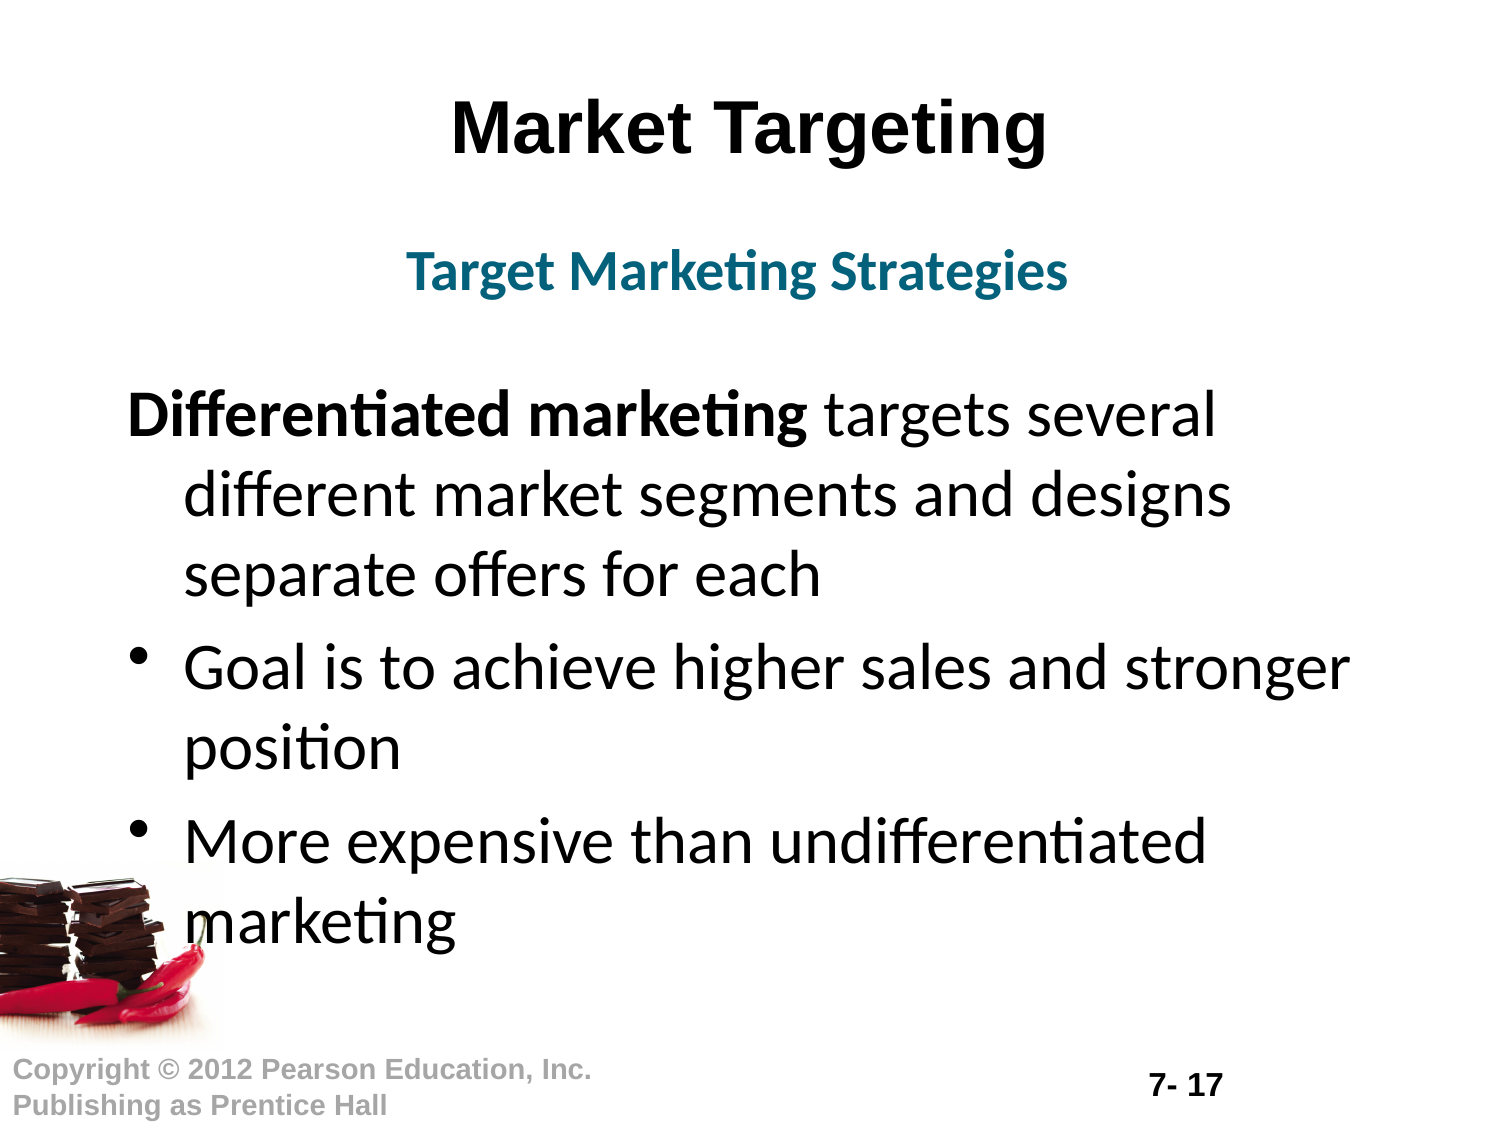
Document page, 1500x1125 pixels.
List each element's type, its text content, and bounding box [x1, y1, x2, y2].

list Differentiated marketing targets several different market segments and designs separate offers for each Goal is to achieve higher sales and stronger position More expensive than undifferentiated marketing [112, 362, 1388, 1038]
list Target Marketing Strategies [149, 224, 1326, 288]
title Market Targeting [112, 37, 1388, 226]
picture [0, 862, 225, 1050]
